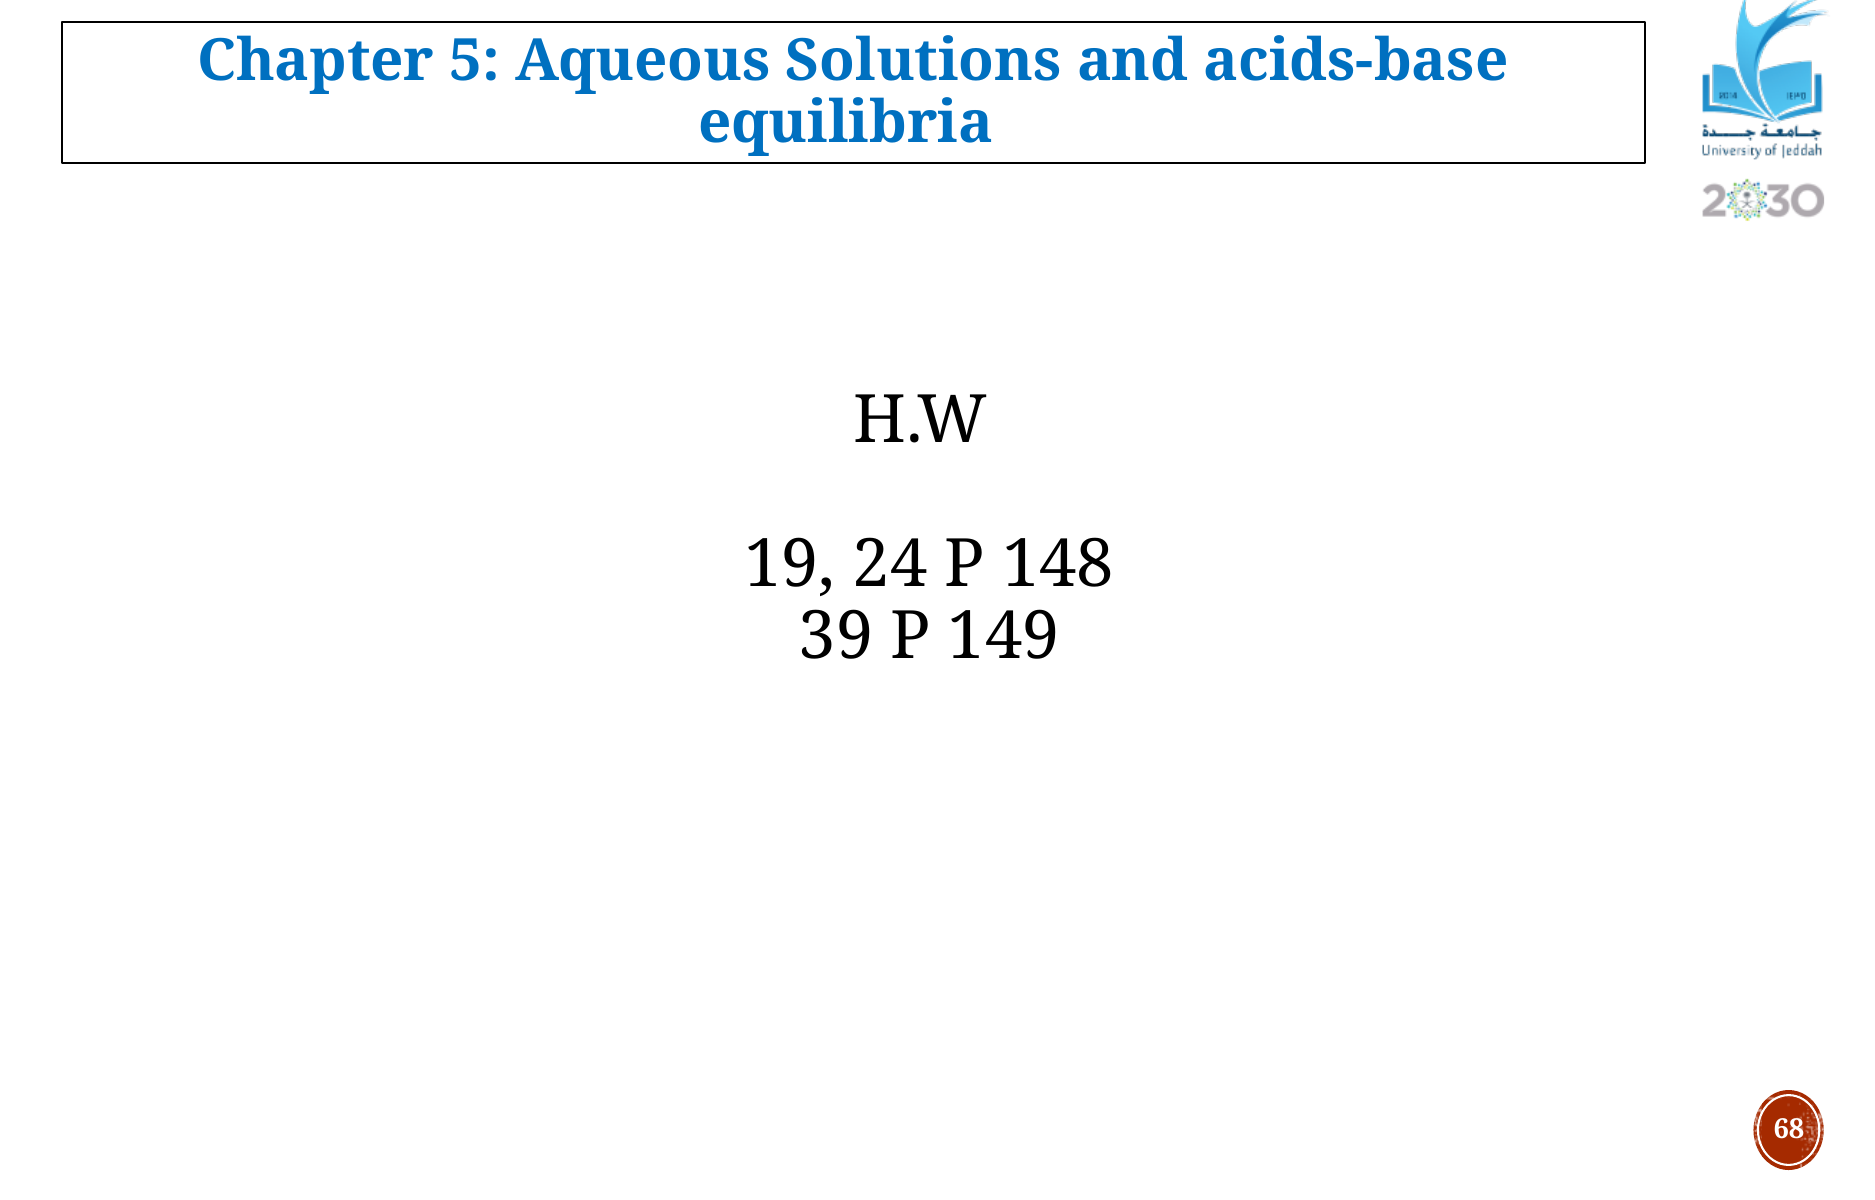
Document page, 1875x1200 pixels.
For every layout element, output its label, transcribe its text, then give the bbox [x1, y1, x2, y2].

title H.W 19, 24 P 148 39 P 149 [155, 427, 1703, 710]
slide_number 68 [1739, 1097, 1838, 1162]
picture [1681, 0, 1846, 227]
text_box Chapter 5: Aqueous Solutions and acids-base equilibria [61, 21, 1646, 164]
